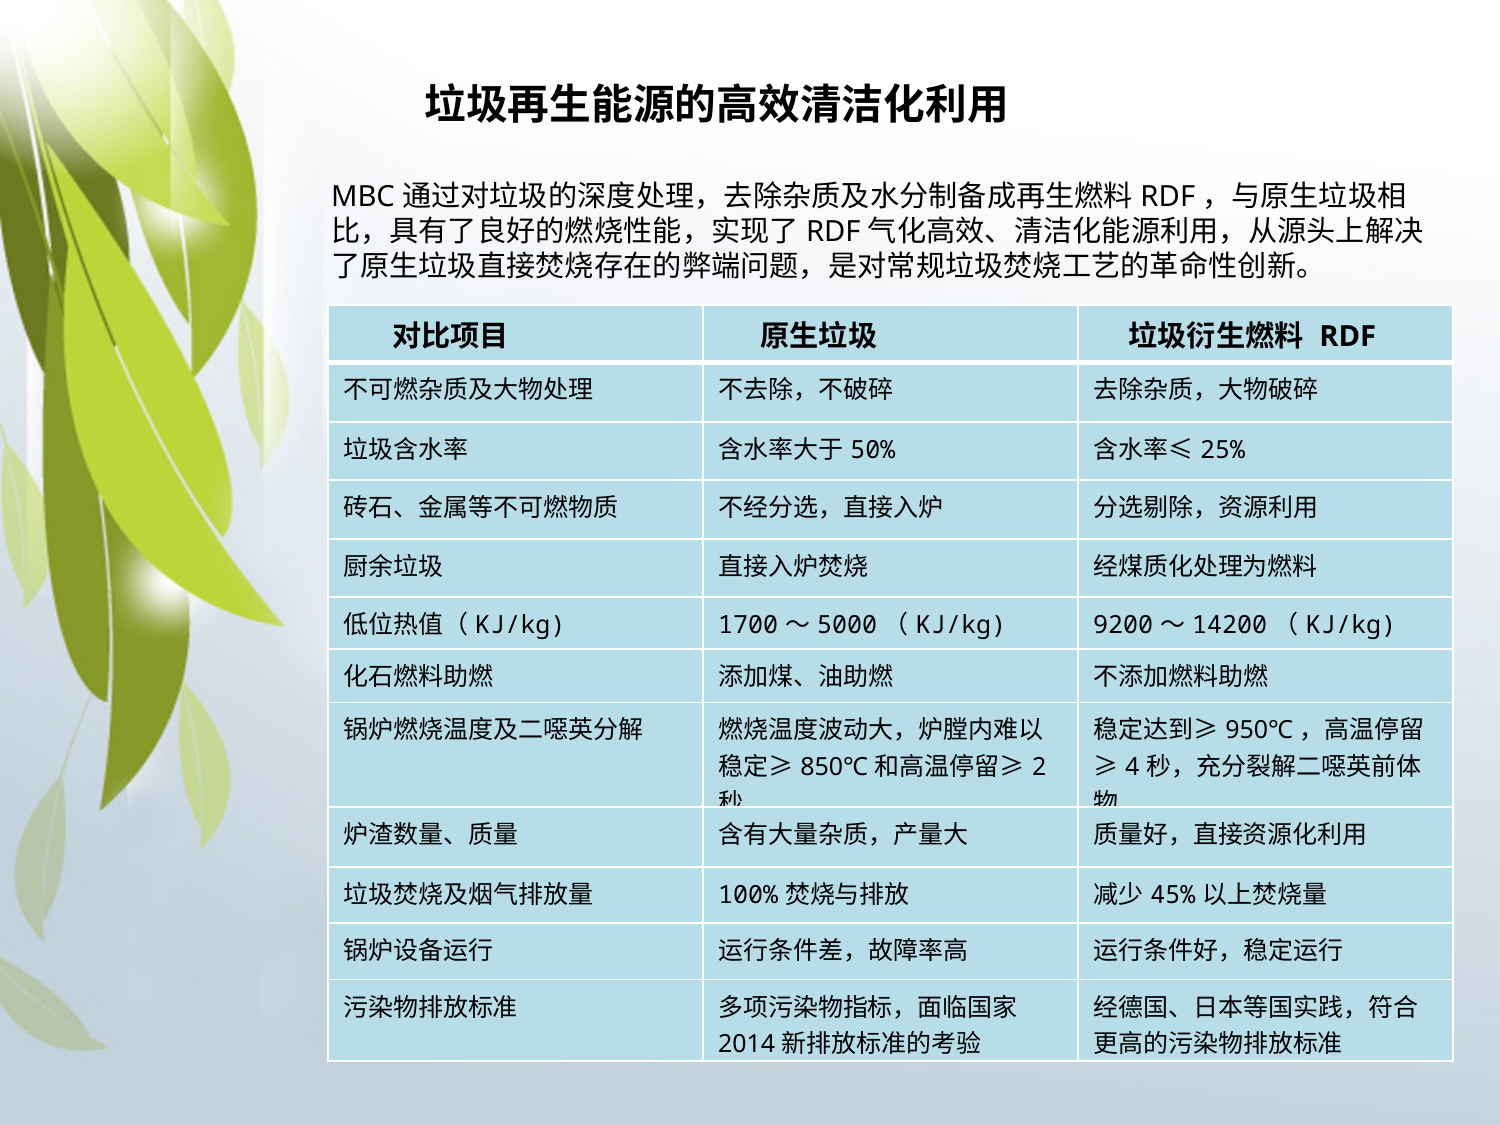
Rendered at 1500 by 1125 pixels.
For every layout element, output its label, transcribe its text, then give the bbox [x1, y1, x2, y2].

table_cell 砖石、金属等不可燃物质 [329, 481, 702, 538]
table_cell 稳定达到≥950℃，高温停留≥4秒，充分裂解二噁英前体物 [1079, 703, 1452, 806]
table_cell 直接入炉焚烧 [704, 540, 1077, 596]
text_box 垃圾再生能源的高效清洁化利用 MBC通过对垃圾的深度处理，去除杂质及水分制备成再生燃料RDF，与原生垃圾相比，具有了良好的燃烧性能，实现了RDF气化高效、清洁化能源利用，从源头上解决了原生垃圾直接焚烧存在的弊端问题，是对常规垃圾焚烧工艺的革命性创新。 [316, 70, 1442, 370]
table_cell 低位热值（KJ/kg) [329, 598, 702, 648]
table_cell 垃圾焚烧及烟气排放量 [329, 868, 702, 922]
table_cell 不去除，不破碎 [704, 365, 1077, 421]
table_cell 经德国、日本等国实践，符合更高的污染物排放标准 [1079, 980, 1452, 1060]
table_cell 不可燃杂质及大物处理 [329, 365, 702, 421]
table_cell 运行条件好，稳定运行 [1079, 924, 1452, 979]
table_cell 1700～5000（KJ/kg) [704, 598, 1077, 648]
table_cell 化石燃料助燃 [329, 650, 702, 702]
table_cell 不添加燃料助燃 [1079, 650, 1452, 702]
table_header 垃圾衍生燃料 RDF [1079, 306, 1452, 360]
table_cell 炉渣数量、质量 [329, 808, 702, 866]
table_cell 运行条件差，故障率高 [704, 924, 1077, 979]
table_cell 去除杂质，大物破碎 [1079, 365, 1452, 421]
table_cell 多项污染物指标，面临国家2014新排放标准的考验 [704, 980, 1077, 1060]
table_cell 添加煤、油助燃 [704, 650, 1077, 702]
table_cell 100%焚烧与排放 [704, 868, 1077, 922]
table_cell 9200～14200（KJ/kg) [1079, 598, 1452, 648]
table_cell 分选剔除，资源利用 [1079, 481, 1452, 538]
picture [0, 0, 1500, 1125]
table_cell 含水率大于50% [704, 423, 1077, 479]
table_cell 燃烧温度波动大，炉膛内难以稳定≥850℃和高温停留≥2秒 [704, 703, 1077, 806]
table_cell 污染物排放标准 [329, 980, 702, 1060]
table_cell 不经分选，直接入炉 [704, 481, 1077, 538]
table_cell 锅炉设备运行 [329, 924, 702, 979]
table_header 对比项目 [329, 306, 702, 360]
table_cell 锅炉燃烧温度及二噁英分解 [329, 703, 702, 806]
table_cell 垃圾含水率 [329, 423, 702, 479]
table_cell 质量好，直接资源化利用 [1079, 808, 1452, 866]
table_cell 含水率≤25% [1079, 423, 1452, 479]
table_header 原生垃圾 [704, 306, 1077, 360]
table_cell 经煤质化处理为燃料 [1079, 540, 1452, 596]
table_cell 厨余垃圾 [329, 540, 702, 596]
table_cell 含有大量杂质，产量大 [704, 808, 1077, 866]
table_cell 减少45%以上焚烧量 [1079, 868, 1452, 922]
